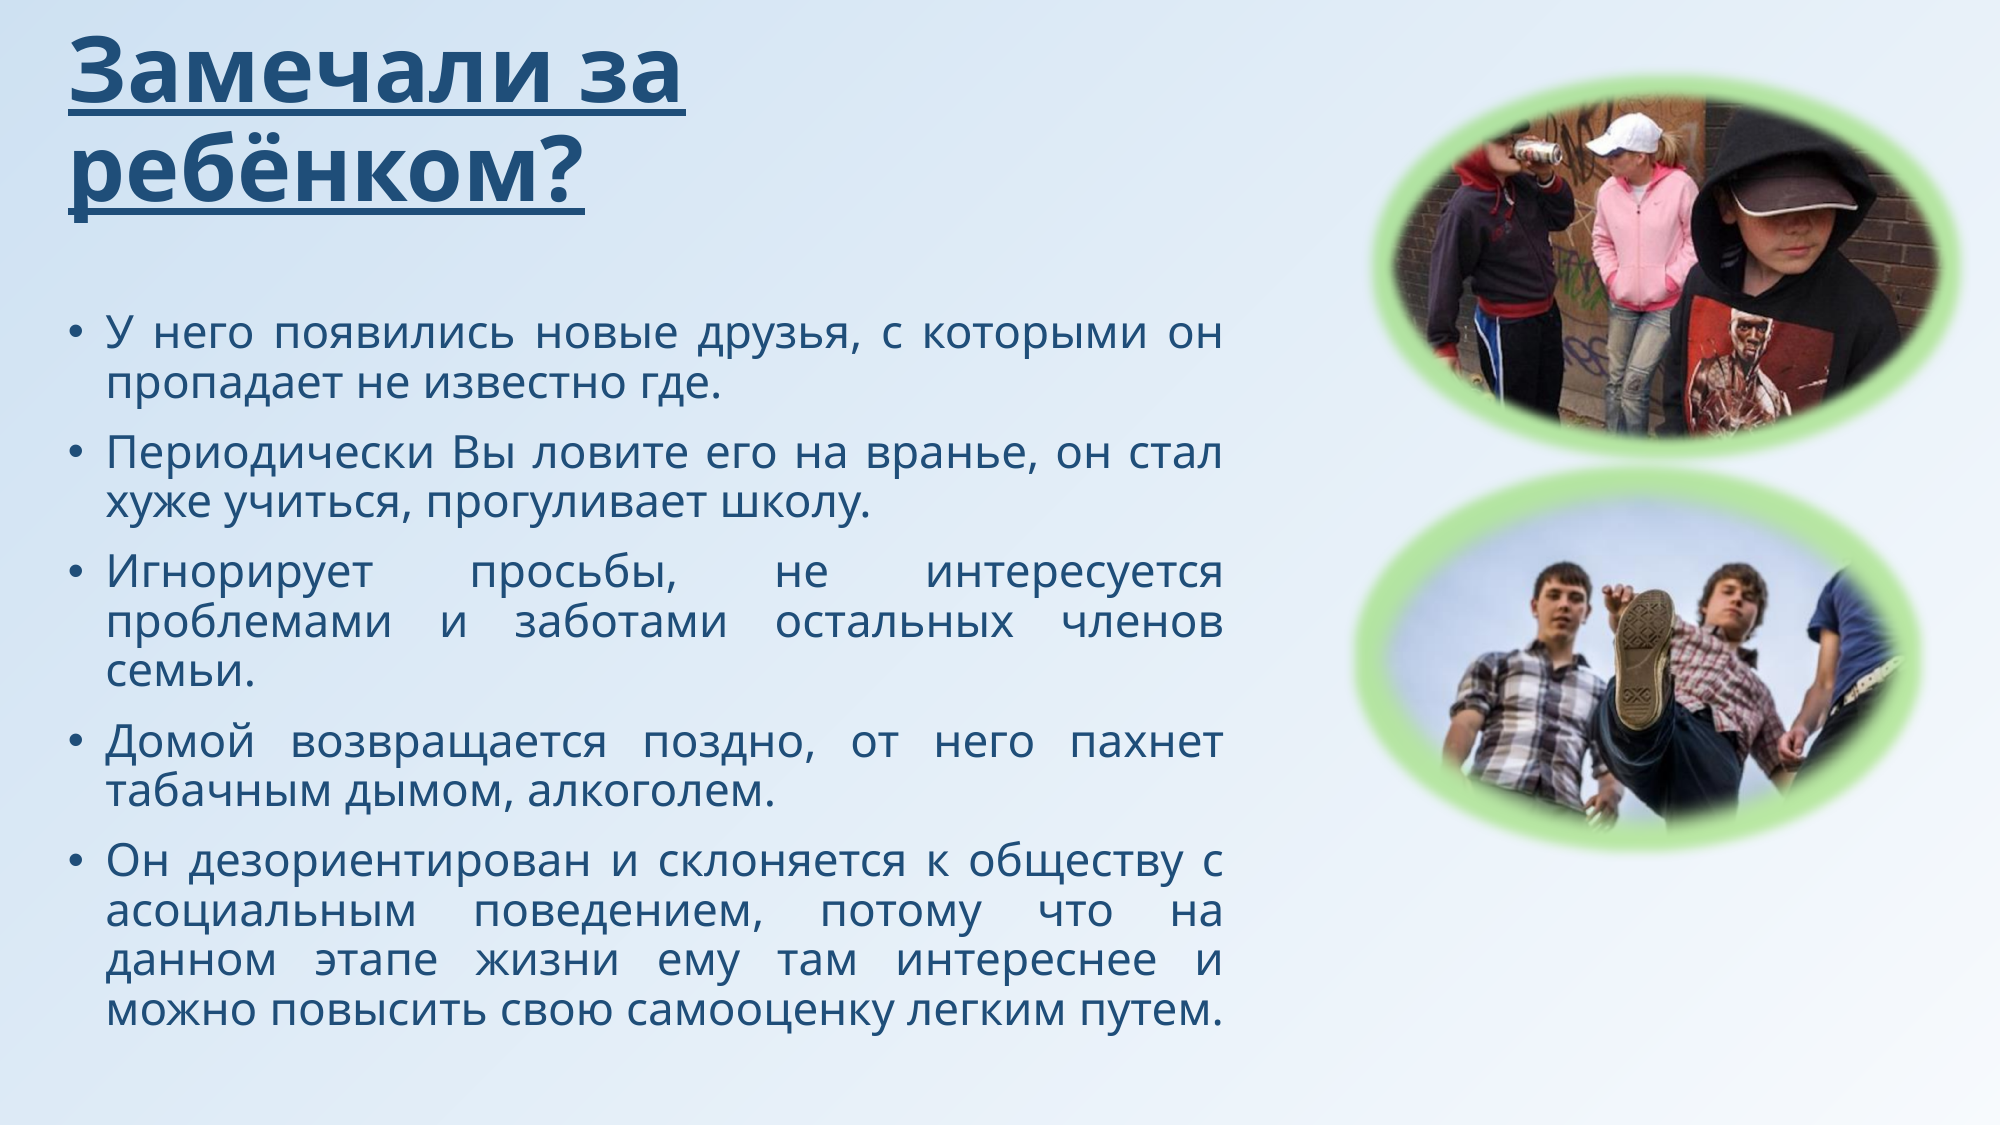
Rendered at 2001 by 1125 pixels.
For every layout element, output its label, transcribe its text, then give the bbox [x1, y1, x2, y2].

picture [1362, 475, 1913, 842]
title Замечали за ребёнком? [52, 0, 1000, 267]
picture [1383, 86, 1949, 448]
list У него появились новые друзья, с которыми он пропадает не известно где. Периодически Вы ловите его на вранье, он стал хуже учиться, прогуливает школу. Игнорирует просьбы, не интересуется проблемами и заботами остальных членов семьи. Домой возвращается поздно, от него пахнет табачным дымом, алкоголем. Он дезориентирован и склоняется к обществу с асоциальным поведением, потому что на данном этапе жизни ему там интереснее и можно повысить свою самооценку легким путем. [52, 301, 1241, 1057]
